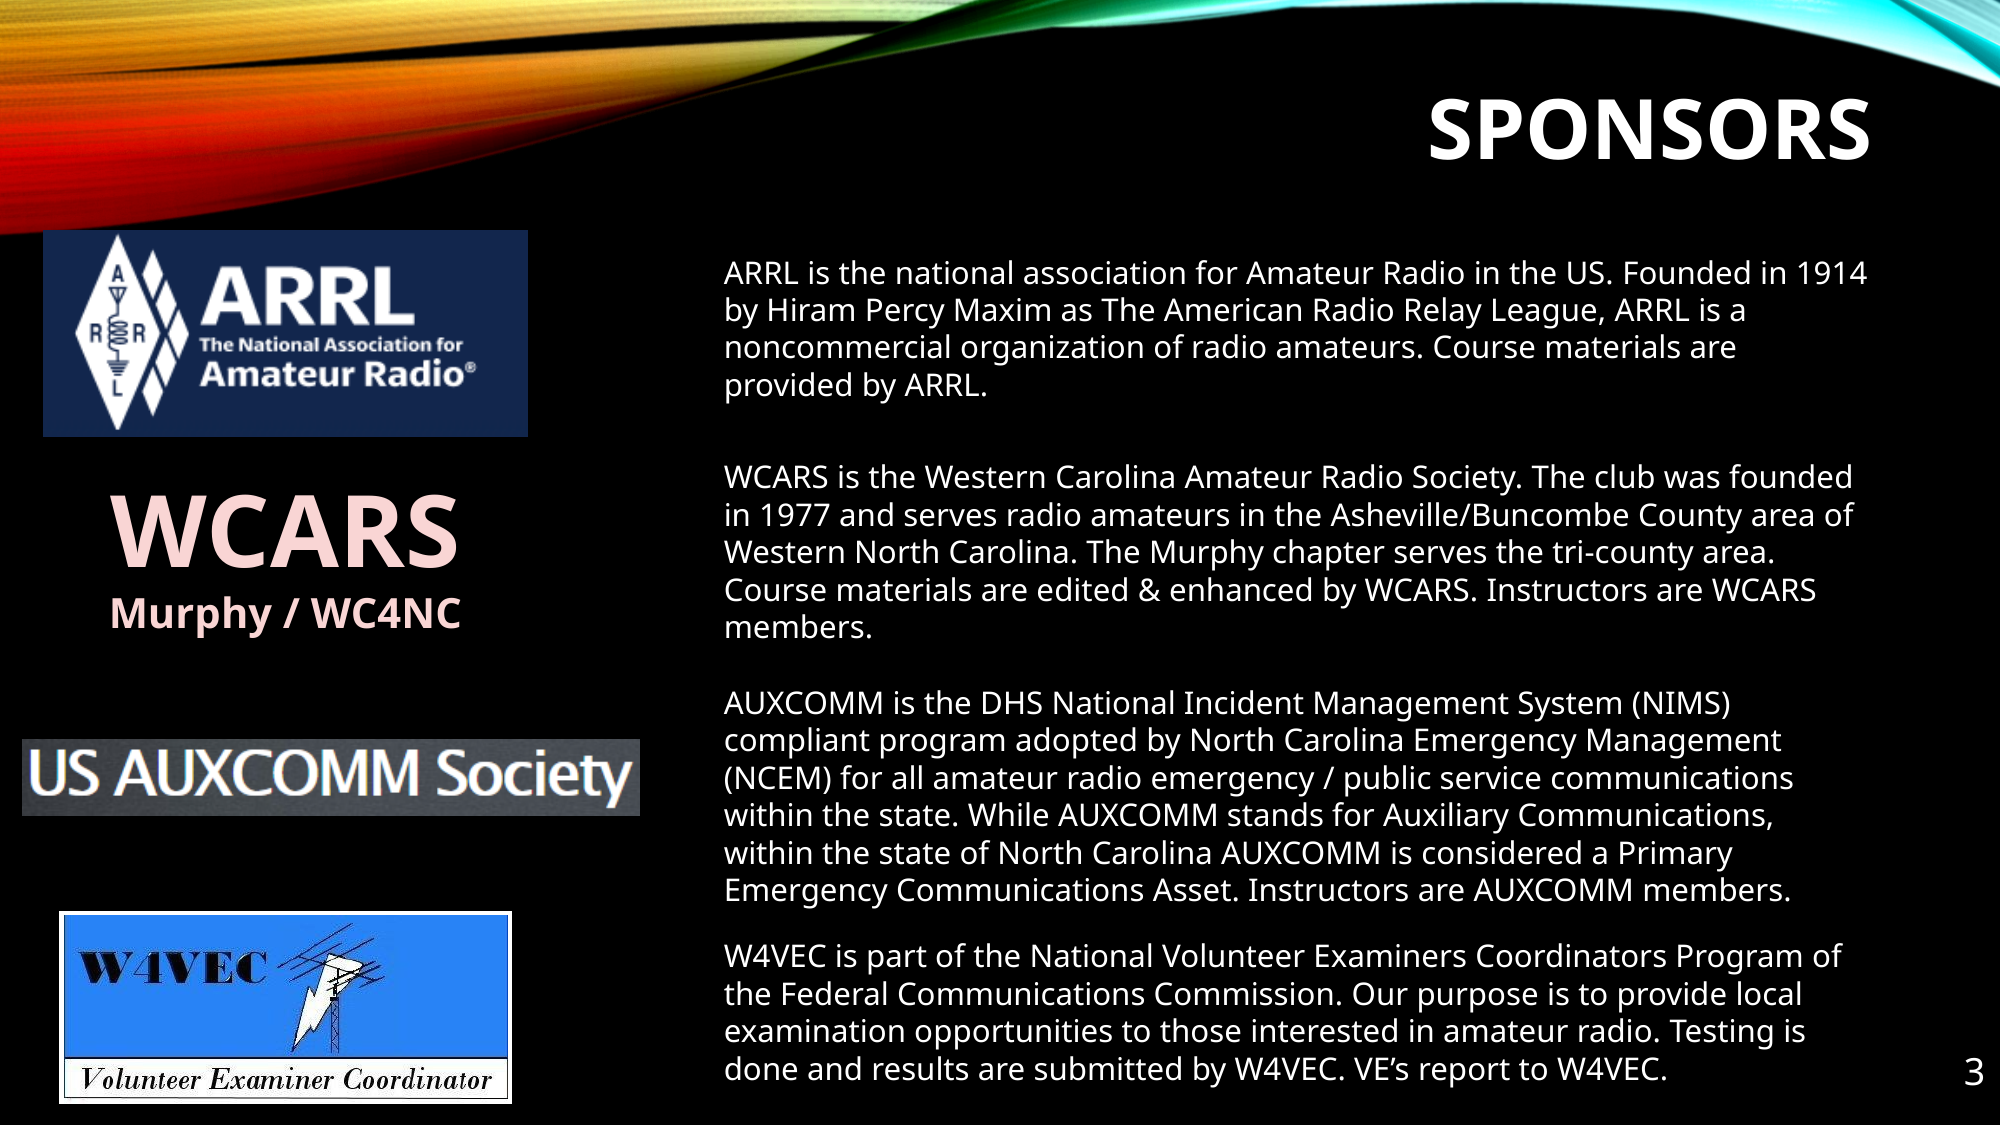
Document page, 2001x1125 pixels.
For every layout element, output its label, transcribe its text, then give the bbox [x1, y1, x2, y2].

text_box AUXCOMM is the DHS National Incident Management System (NIMS) compliant program adopted by North Carolina Emergency Management (NCEM) for all amateur radio emergency / public service communications within the state. While AUXCOMM stands for Auxiliary Communications, within the state of North Carolina AUXCOMM is considered a Primary Emergency Communications Asset. Instructors are AUXCOMM members. [709, 675, 1888, 916]
text_box W4VEC is part of the National Volunteer Examiners Coordinators Program of the Federal Communications Commission. Our purpose is to provide local examination opportunities to those interested in amateur radio. Testing is done and results are submitted by W4VEC. VE’s report to W4VEC. [709, 929, 1888, 1094]
text_box WCARS is the Western Carolina Amateur Radio Society. The club was founded in 1977 and serves radio amateurs in the Asheville/Buncombe County area of Western North Carolina. The Murphy chapter serves the tri-county area. Course materials are edited & enhanced by WCARS. Instructors are WCARS members. [709, 450, 1888, 653]
text_box ARRL is the national association for Amateur Radio in the US. Founded in 1914 by Hiram Percy Maxim as The American Radio Relay League, ARRL is a noncommercial organization of radio amateurs. Course materials are provided by ARRL. [709, 245, 1888, 411]
picture [0, 0, 2000, 438]
title sponsors [474, 26, 1888, 239]
picture [59, 910, 512, 1104]
text_box 3 [1887, 1040, 2000, 1107]
text_box WCARS Murphy / WC4NC [22, 459, 548, 645]
picture [22, 739, 641, 817]
